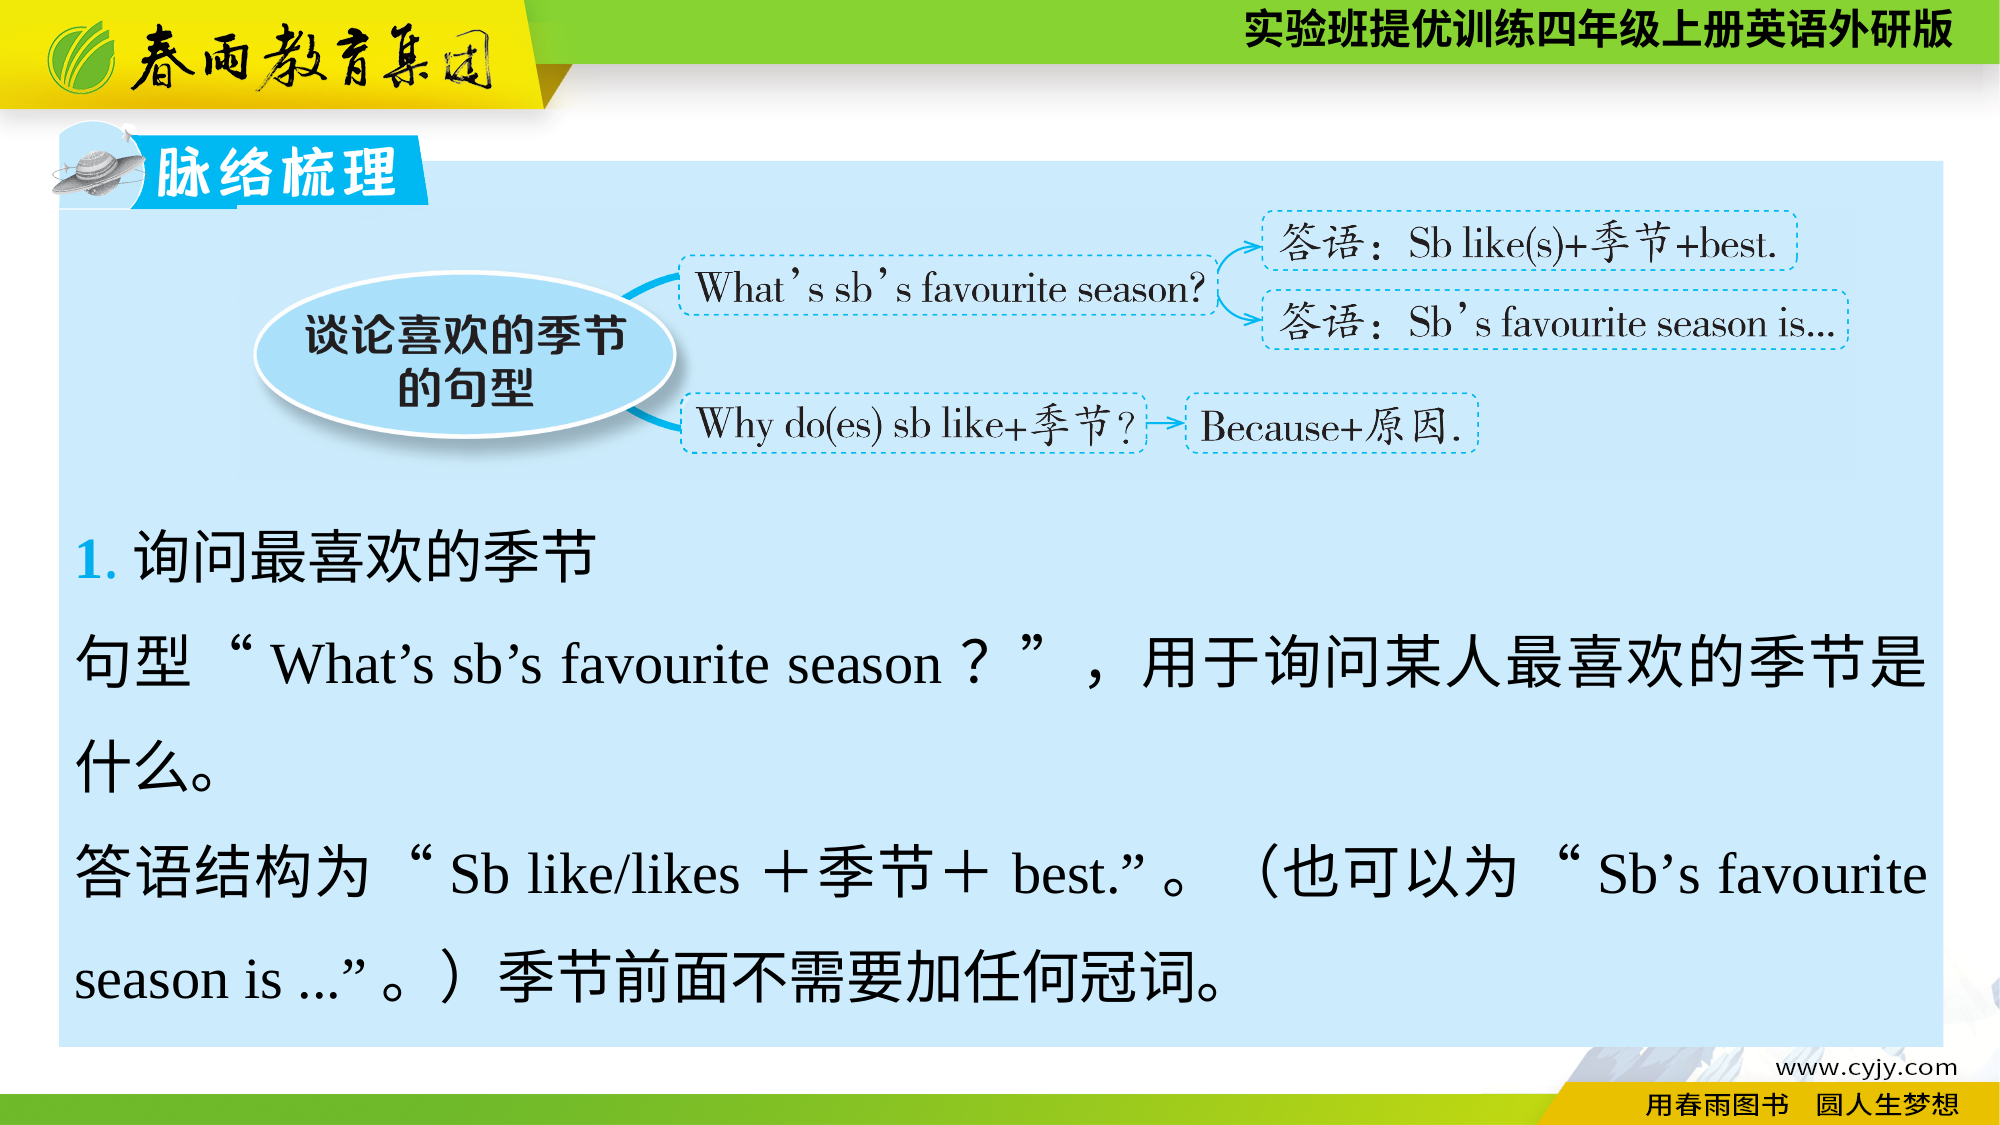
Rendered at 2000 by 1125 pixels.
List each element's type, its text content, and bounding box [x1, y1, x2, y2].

list 1.询问最喜欢的季节 句型“What’s sb’s favourite season？”，用于询问某人最喜欢的季节是什么。 答语结构为“Sb like/likes＋季节＋best.”。（也可以为“Sb’s favourite season is ...”。）季节前面不需要加任何冠词。 [59, 160, 1944, 1047]
picture [0, 0, 2000, 1125]
